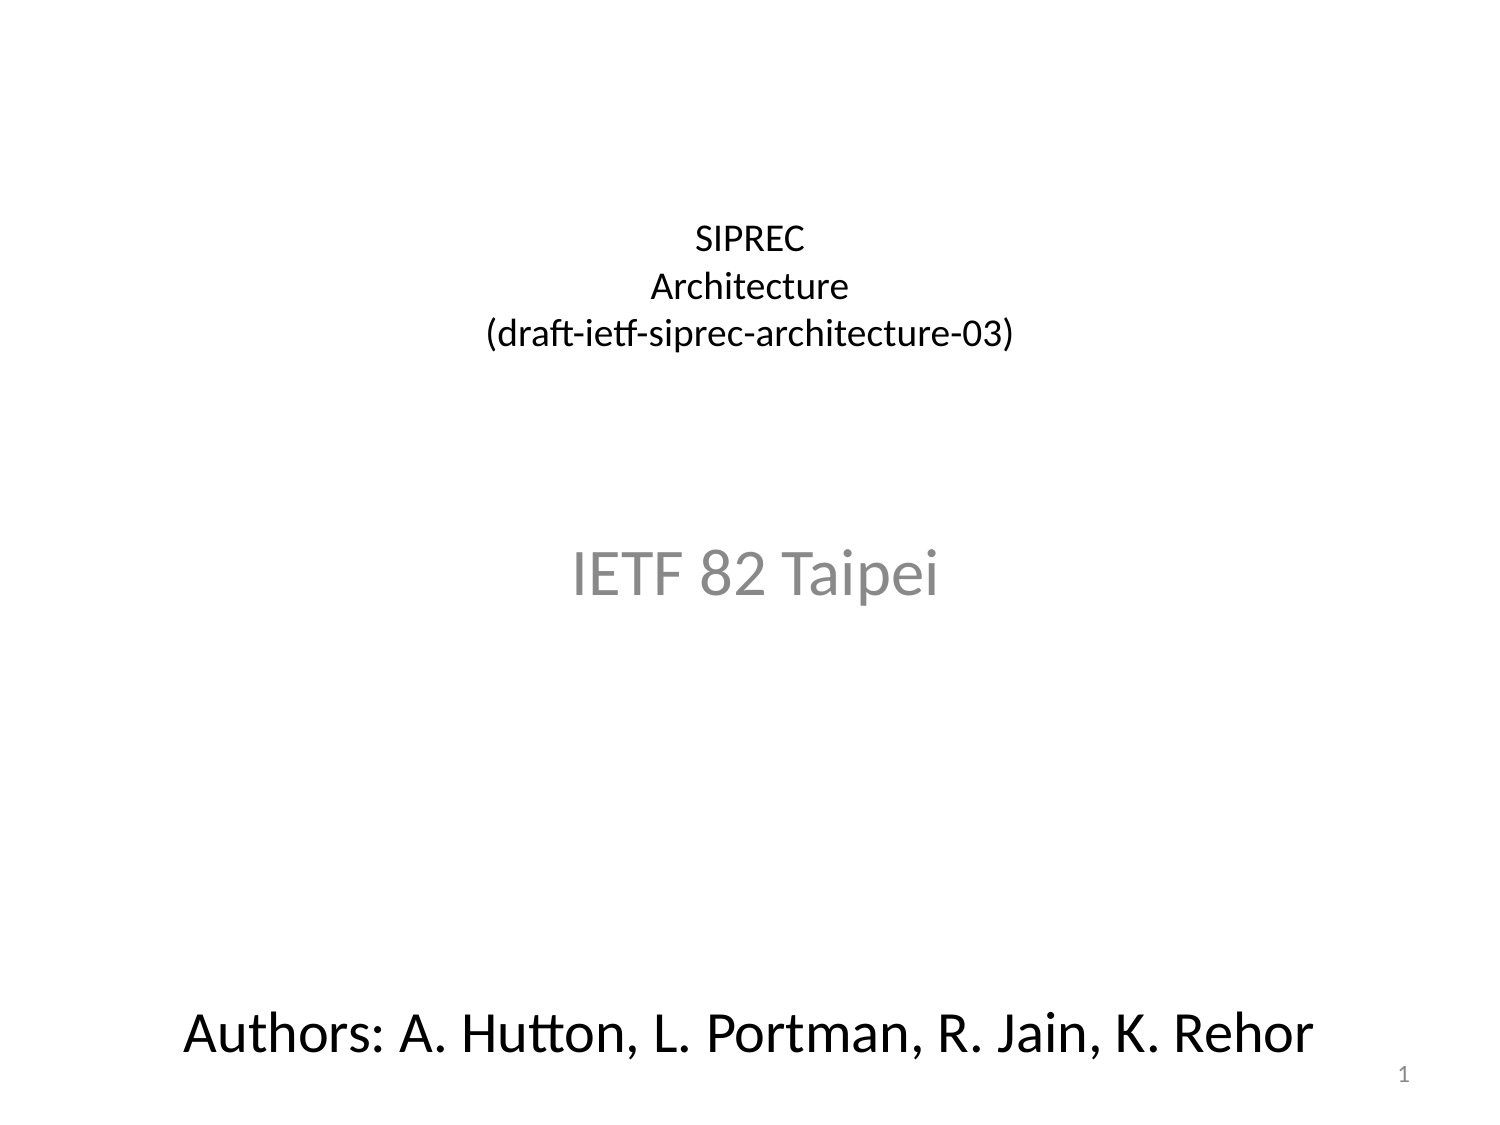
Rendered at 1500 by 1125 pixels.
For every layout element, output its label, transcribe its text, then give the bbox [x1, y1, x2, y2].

title SIPREC Architecture (draft-ietf-siprec-architecture-03) [112, 203, 1388, 445]
text_box Authors: A. Hutton, L. Portman, R. Jain, K. Rehor [46, 904, 1454, 1071]
subtitle IETF 82 Taipei [164, 521, 1348, 809]
slide_number 1 [1074, 1071, 1425, 1103]
